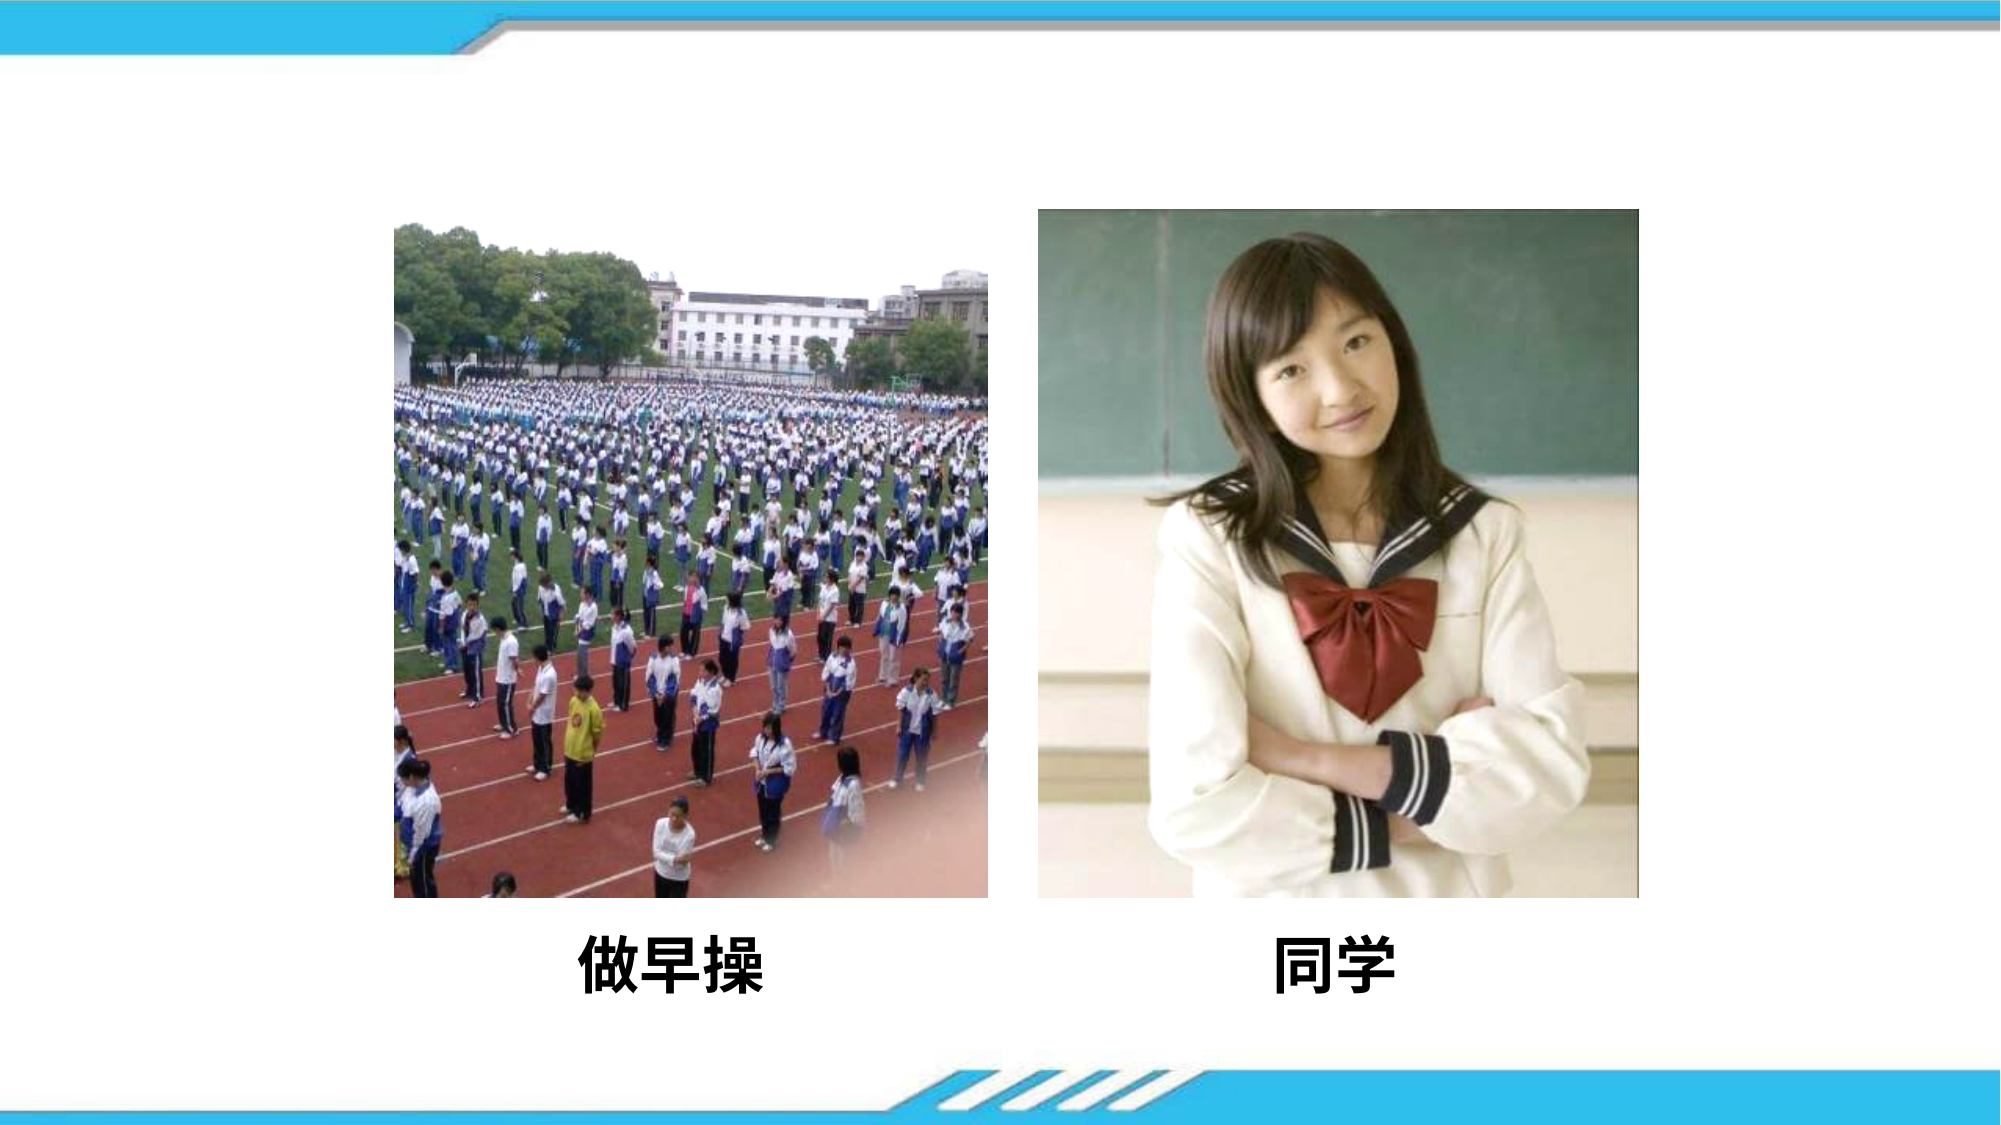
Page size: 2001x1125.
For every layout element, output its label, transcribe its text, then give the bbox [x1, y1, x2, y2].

text_box 同学 [1257, 918, 1421, 1008]
text_box 做早操 [562, 918, 788, 1008]
picture [0, 0, 2001, 1125]
